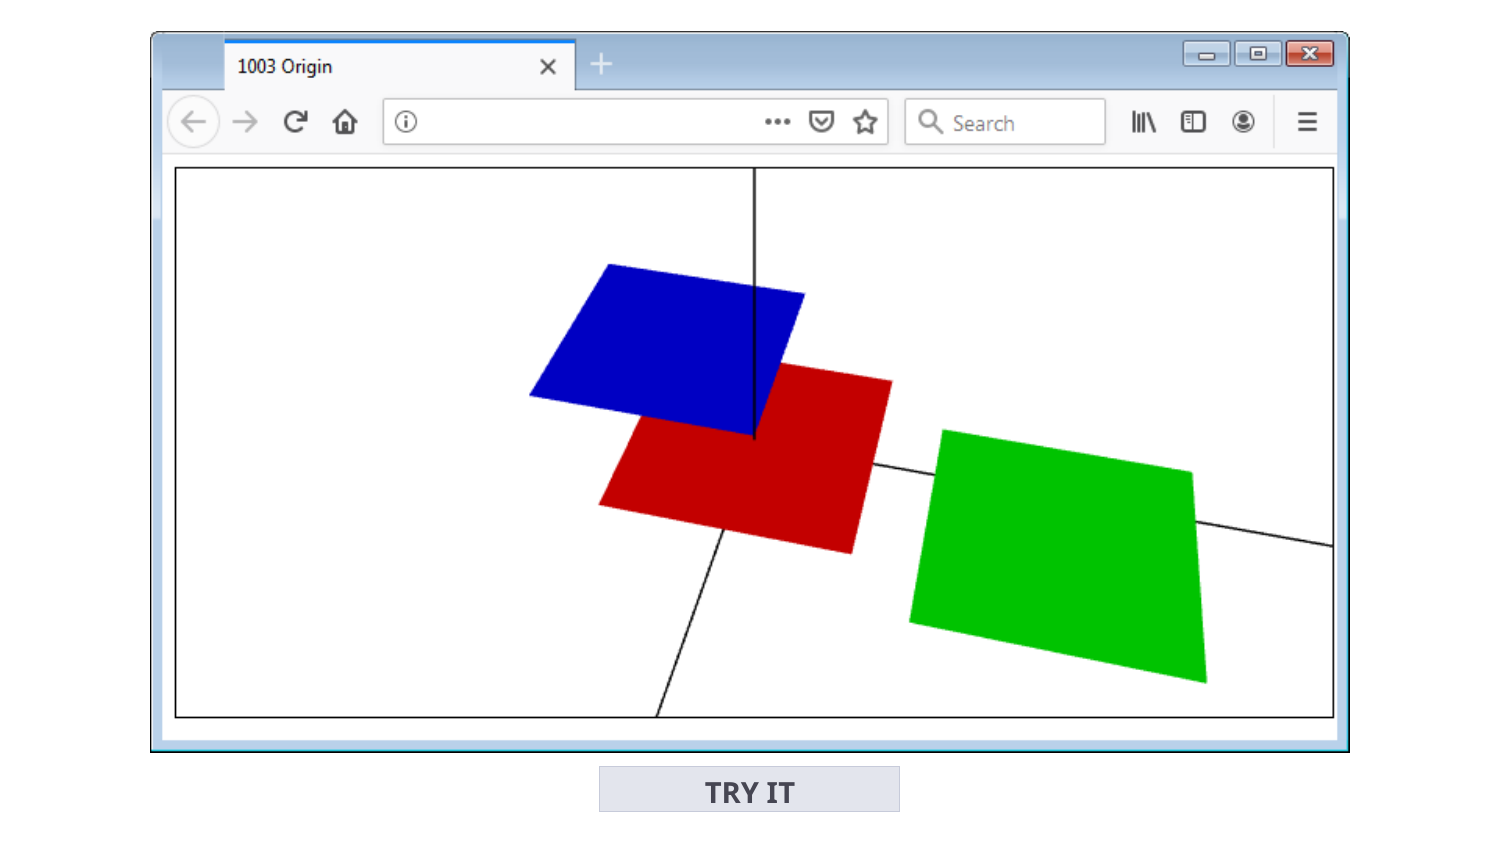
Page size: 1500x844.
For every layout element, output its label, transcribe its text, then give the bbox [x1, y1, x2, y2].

text_box TRY IT [599, 766, 900, 812]
picture [149, 31, 1351, 753]
